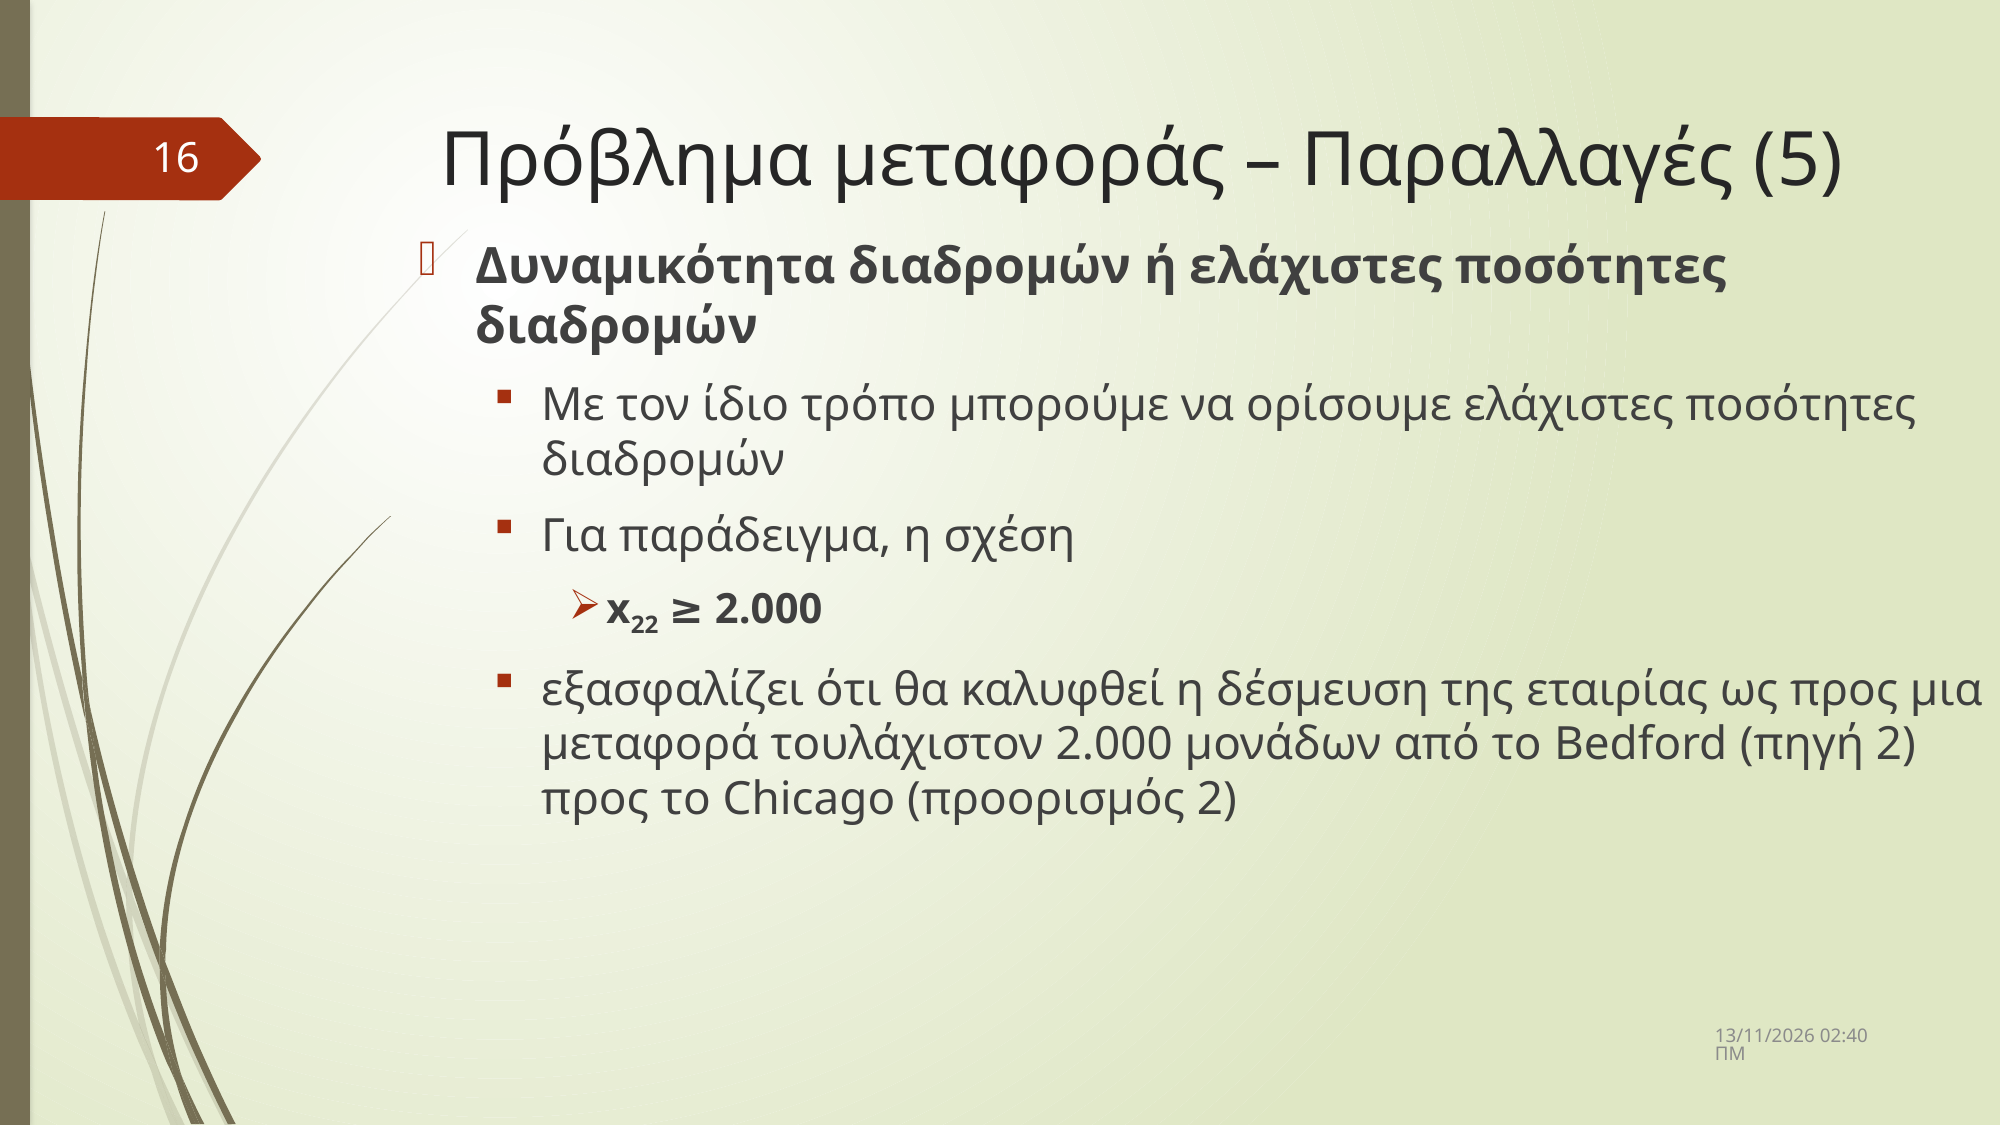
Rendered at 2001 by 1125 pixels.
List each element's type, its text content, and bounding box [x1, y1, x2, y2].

list Δυναμικότητα διαδρομών ή ελάχιστες ποσότητες διαδρομών Με τον ίδιο τρόπο μπορούμε να ορίσουμε ελάχιστες ποσότητες διαδρομών Για παράδειγμα, η σχέση x22 ≥ 2.000 εξασφαλίζει ότι θα καλυφθεί η δέσμευση της εταιρίας ως προς μια μεταφορά τουλάχιστον 2.000 μονάδων από το Bedford (πηγή 2) προς το Chicago (προορισμός 2) [404, 226, 2000, 1125]
title Πρόβλημα μεταφοράς – Παραλλαγές (5) [425, 102, 1917, 226]
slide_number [1699, 1005, 1888, 1067]
slide_number 16 [87, 129, 216, 190]
